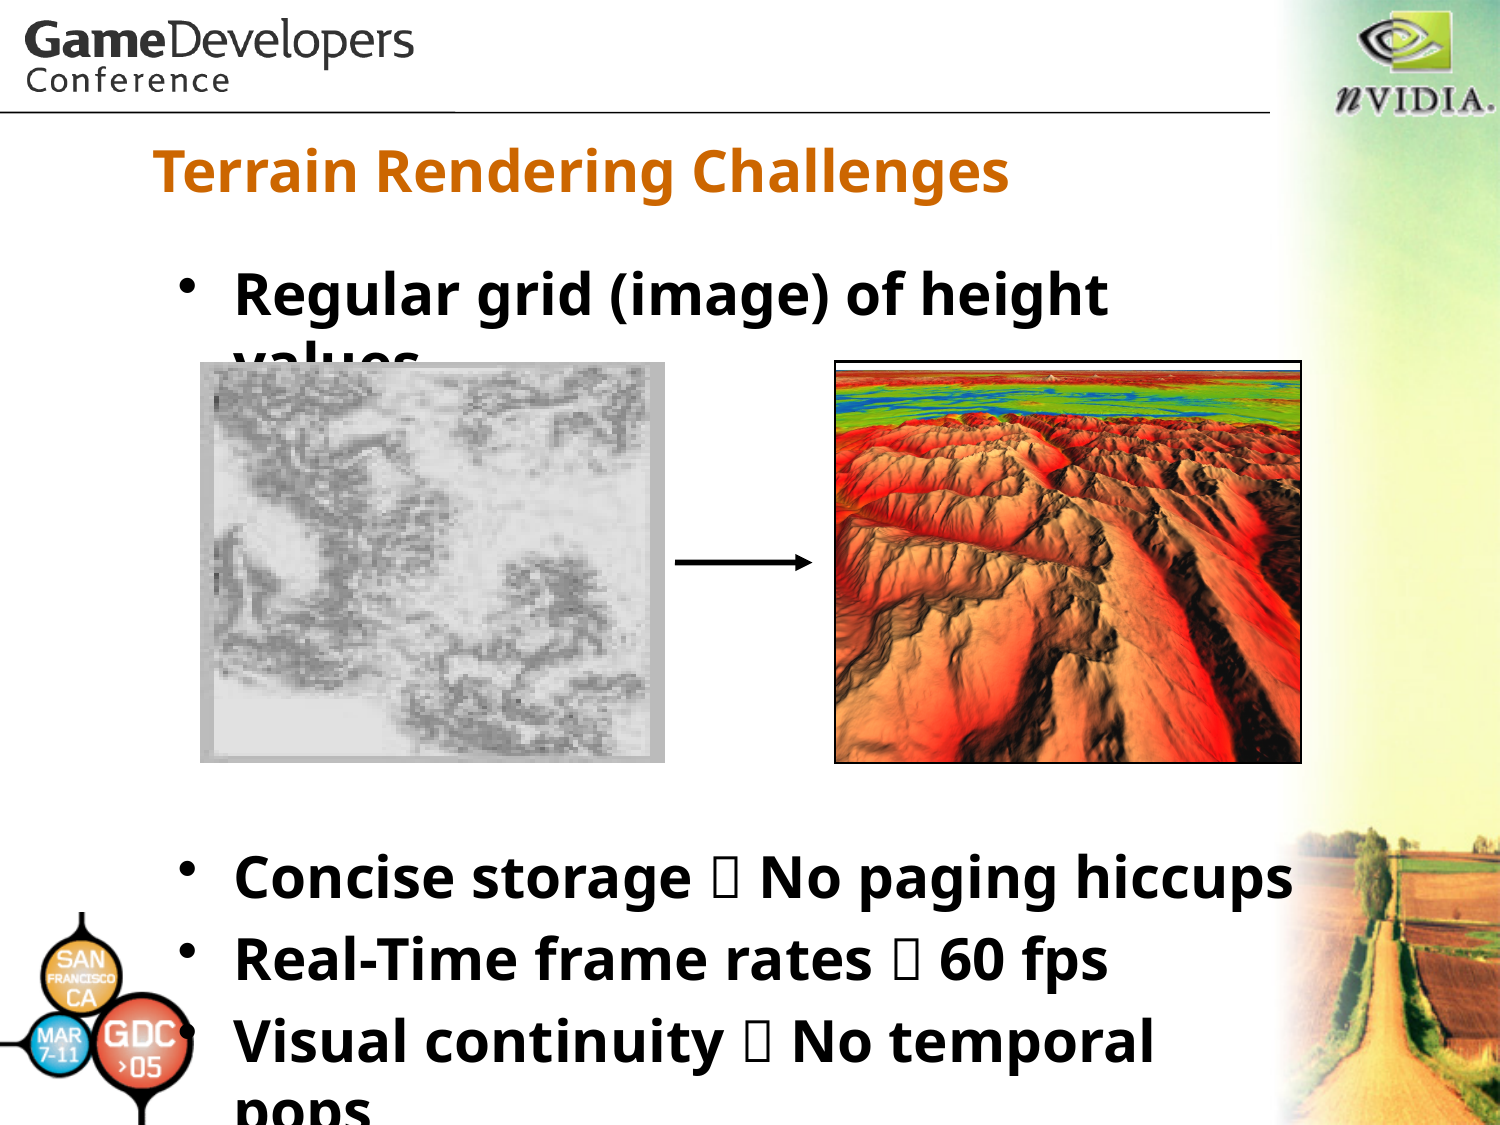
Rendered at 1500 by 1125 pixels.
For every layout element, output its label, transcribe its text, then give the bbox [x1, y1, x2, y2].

title Terrain Rendering Challenges [137, 112, 1338, 225]
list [199, 362, 665, 763]
picture [0, 912, 162, 1125]
text_box [674, 556, 813, 569]
list Regular grid (image) of height values Concise storage  No paging hiccups Real-Time frame rates  60 fps Visual continuity  No temporal pops [162, 249, 1325, 1125]
picture [0, 0, 438, 110]
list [835, 362, 1301, 763]
picture [1270, 0, 1500, 1125]
